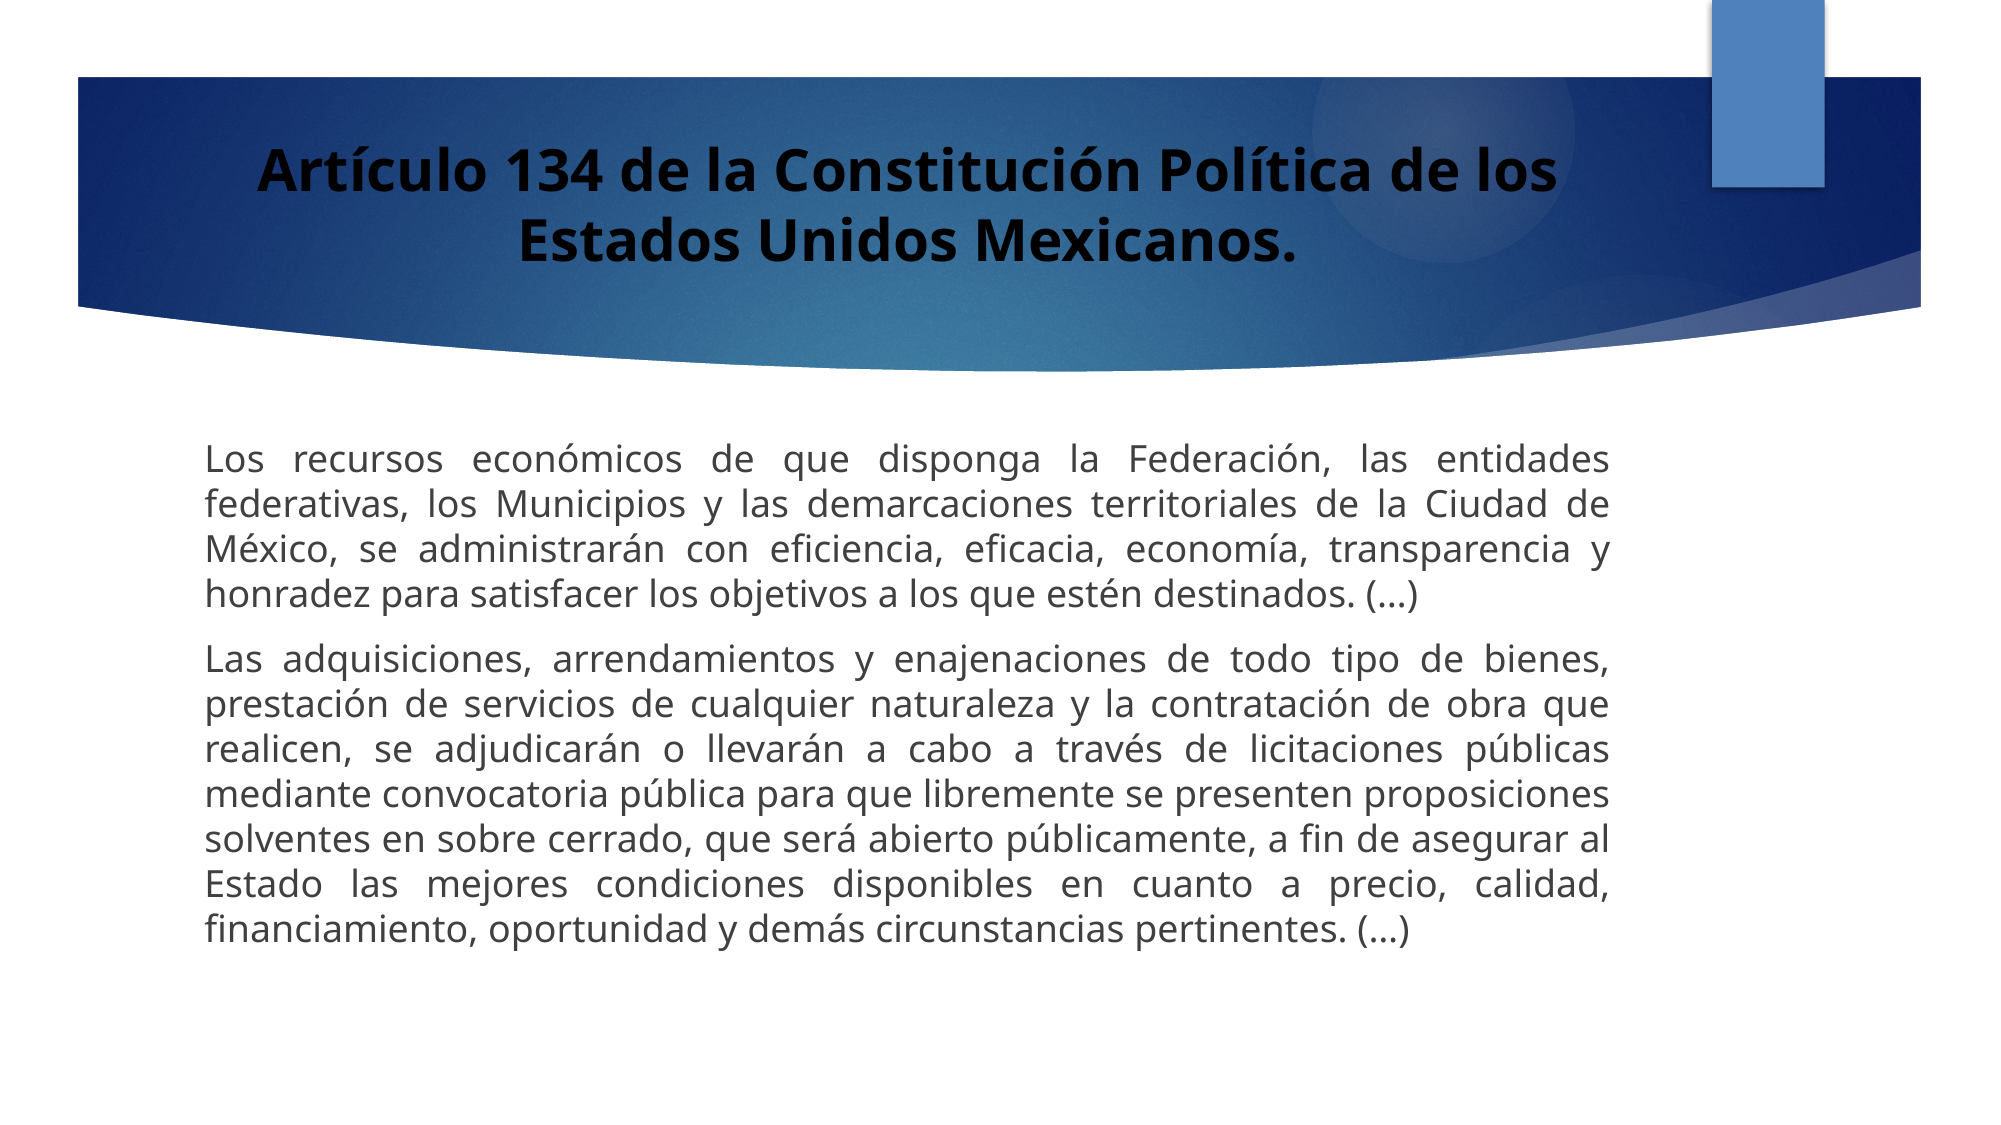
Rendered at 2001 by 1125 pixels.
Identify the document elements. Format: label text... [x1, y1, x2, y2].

title Artículo 134 de la Constitución Política de los Estados Unidos Mexicanos. [189, 83, 1627, 323]
list Los recursos económicos de que disponga la Federación, las entidades federativas, los Municipios y las demarcaciones territoriales de la Ciudad de México, se administrarán con eficiencia, eficacia, economía, transparencia y honradez para satisfacer los objetivos a los que estén destinados. (…) Las adquisiciones, arrendamientos y enajenaciones de todo tipo de bienes, prestación de servicios de cualquier naturaleza y la contratación de obra que realicen, se adjudicarán o llevarán a cabo a través de licitaciones públicas mediante convocatoria pública para que libremente se presenten proposiciones solventes en sobre cerrado, que será abierto públicamente, a fin de asegurar al Estado las mejores condiciones disponibles en cuanto a precio, calidad, financiamiento, oportunidad y demás circunstancias pertinentes. (…) [189, 427, 1627, 988]
